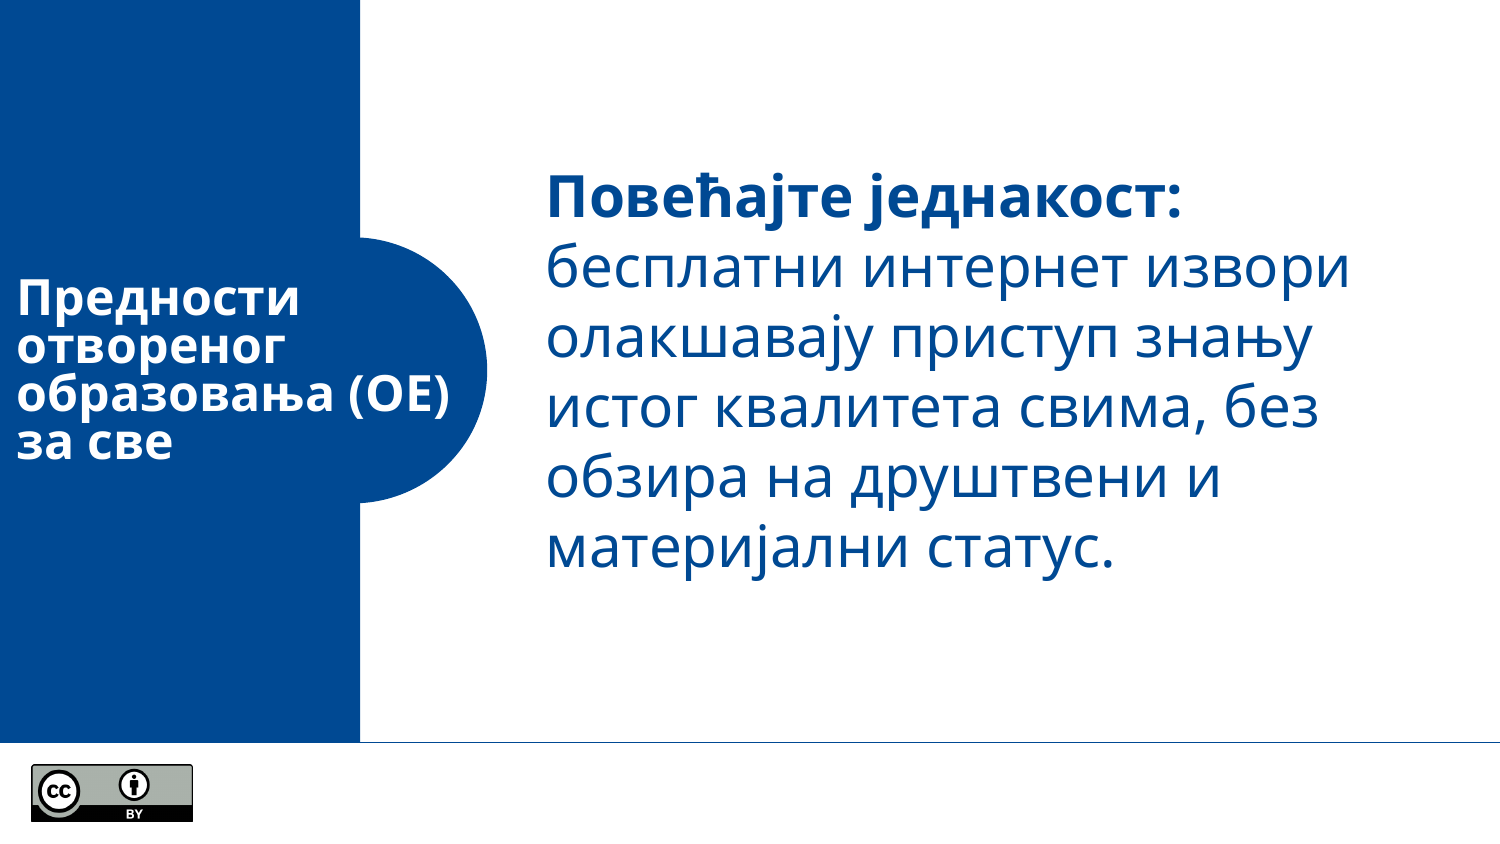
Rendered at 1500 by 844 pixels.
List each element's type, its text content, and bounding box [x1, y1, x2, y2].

text_box [274, 237, 431, 262]
text_box [0, 750, 1500, 844]
picture [31, 764, 193, 822]
text_box Предности отвореног образовања (ОЕ) за све [1, 262, 488, 485]
text_box [284, 485, 421, 504]
text_box [0, 0, 361, 742]
text_box Повећајте једнакост: бесплатни интернет извори олакшавају приступ знању истог квалитета свима, без обзира на друштвени и материјални статус. [530, 144, 1441, 594]
